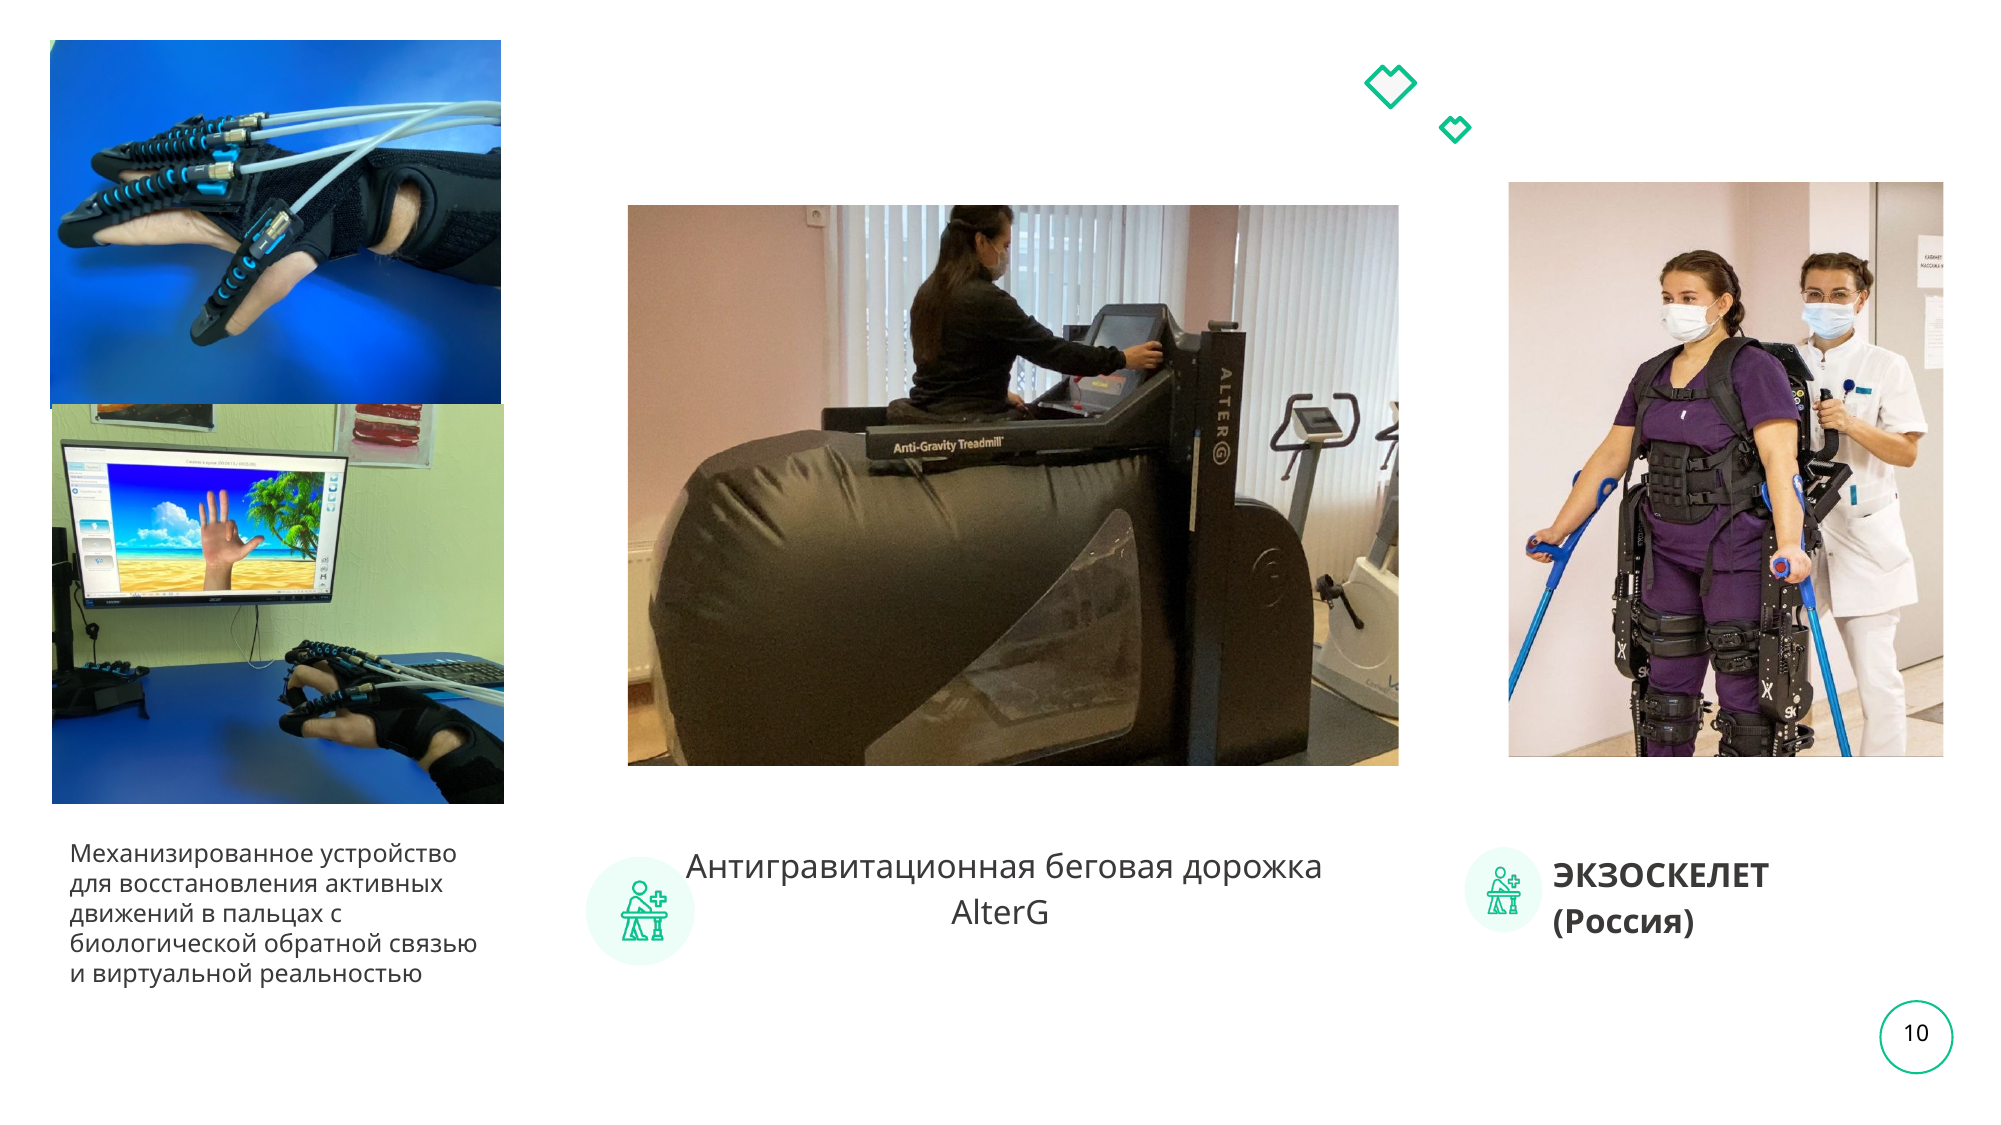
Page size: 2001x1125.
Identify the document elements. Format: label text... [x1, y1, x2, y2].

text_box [1464, 847, 1543, 933]
text_box [1366, 66, 1416, 108]
picture [627, 205, 1399, 766]
picture [49, 40, 504, 804]
text_box [1883, 1000, 1950, 1021]
picture [611, 877, 677, 943]
text_box ЭКЗОСКЕЛЕТ (Россия) [1538, 841, 1932, 948]
text_box [1885, 1058, 1948, 1075]
picture [1508, 182, 1944, 758]
text_box Антигравитационная беговая дорожка AlterG [656, 831, 1354, 939]
text_box [584, 855, 696, 967]
text_box 10 [1880, 1021, 1953, 1058]
text_box [1440, 117, 1470, 142]
text_box Механизированное устройство для восстановления активных движений в пальцах с биологической обратной связью и виртуальной реальностью [54, 830, 503, 995]
